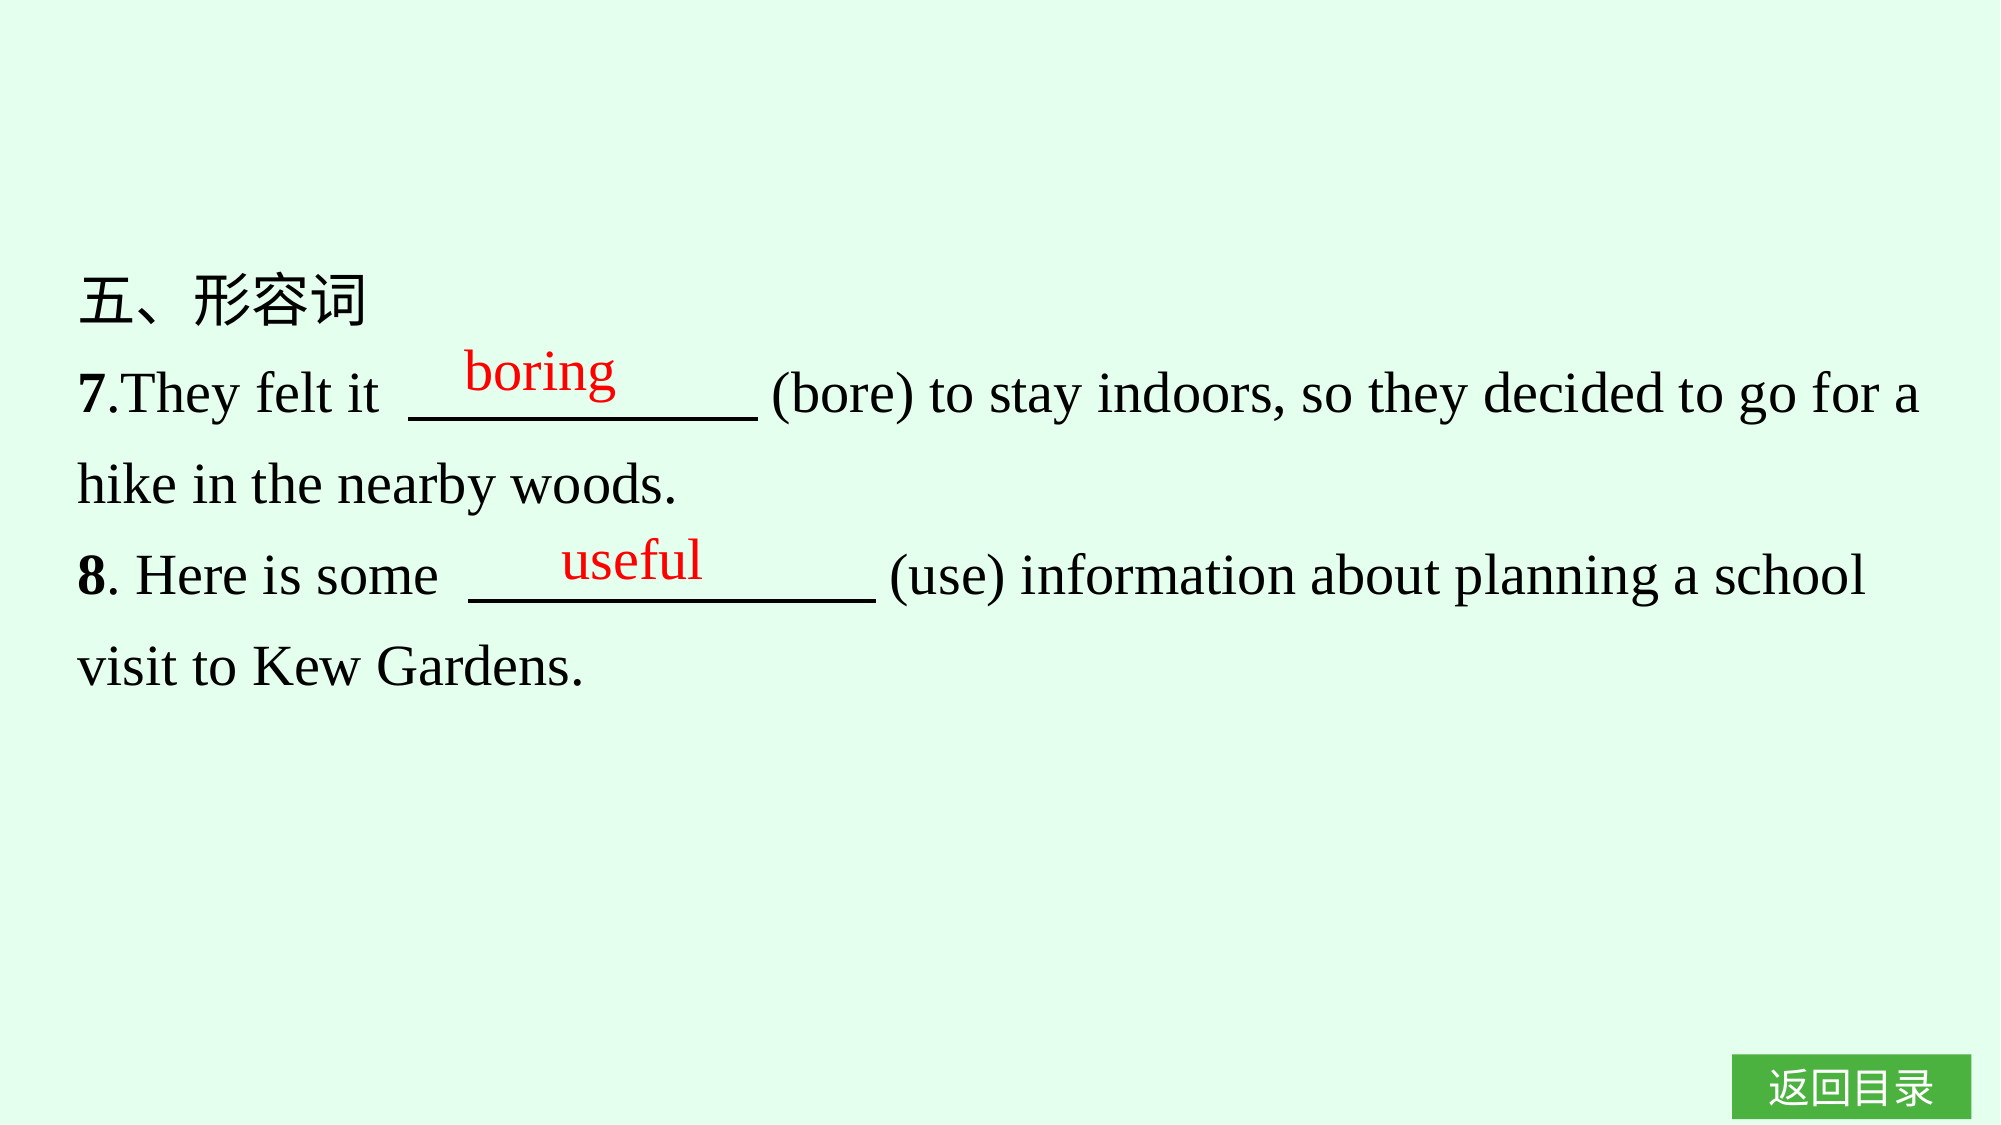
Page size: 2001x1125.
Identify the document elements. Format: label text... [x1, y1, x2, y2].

text_box boring [449, 324, 633, 410]
text_box 五、形容词 7.They felt it (bore) to stay indoors, so they decided to go for a hike in the nearby woods. 8. Here is some (use) information about planning a school visit to Kew Gardens. [62, 234, 1938, 705]
text_box useful [546, 514, 720, 599]
